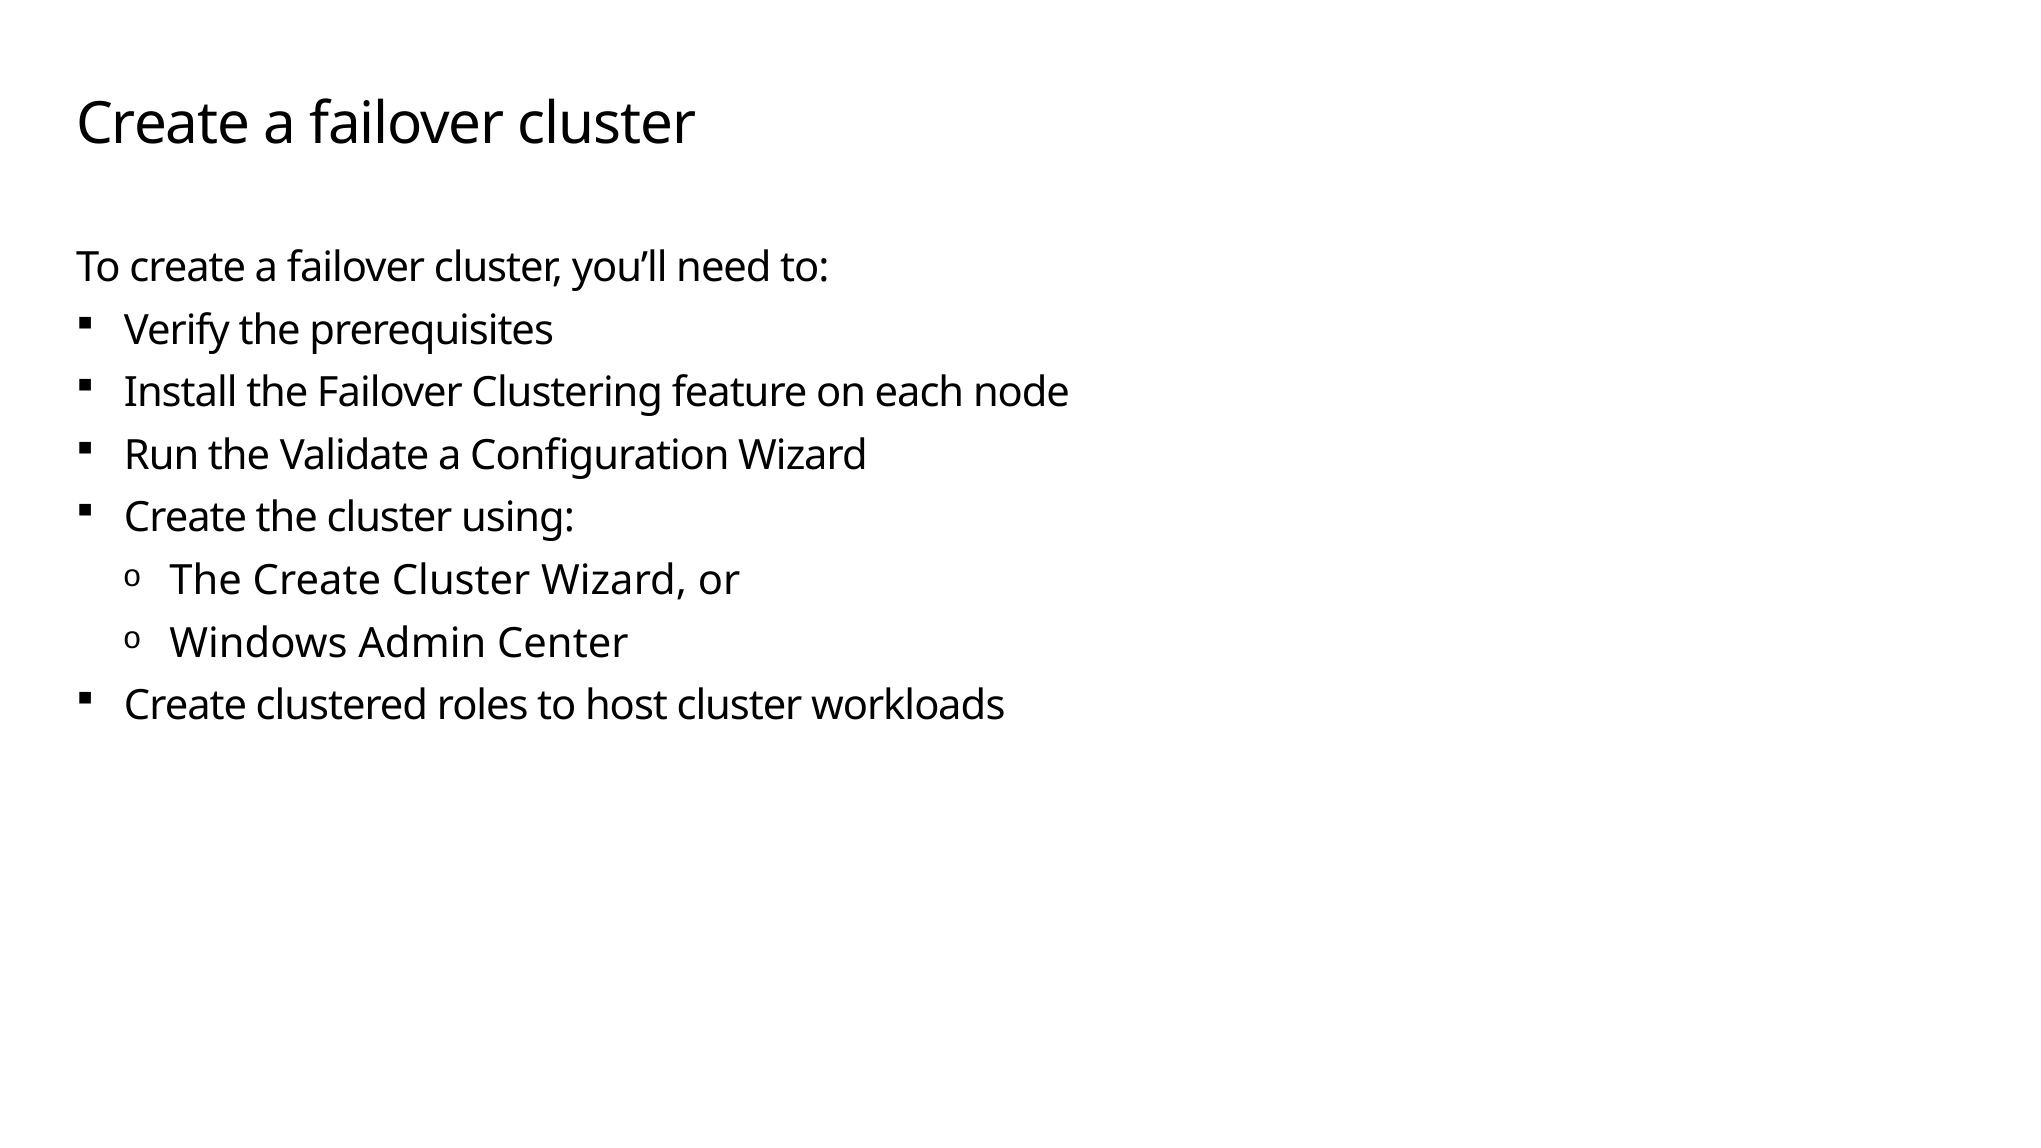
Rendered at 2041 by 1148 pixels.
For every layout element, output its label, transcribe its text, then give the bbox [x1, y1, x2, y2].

list To create a failover cluster, you’ll need to: Verify the prerequisites Install the Failover Clustering feature on each node Run the Validate a Configuration Wizard Create the cluster using: The Create Cluster Wizard, or Windows Admin Center Create clustered roles to host cluster workloads [76, 240, 1970, 1074]
title Create a failover cluster [76, 93, 1968, 161]
